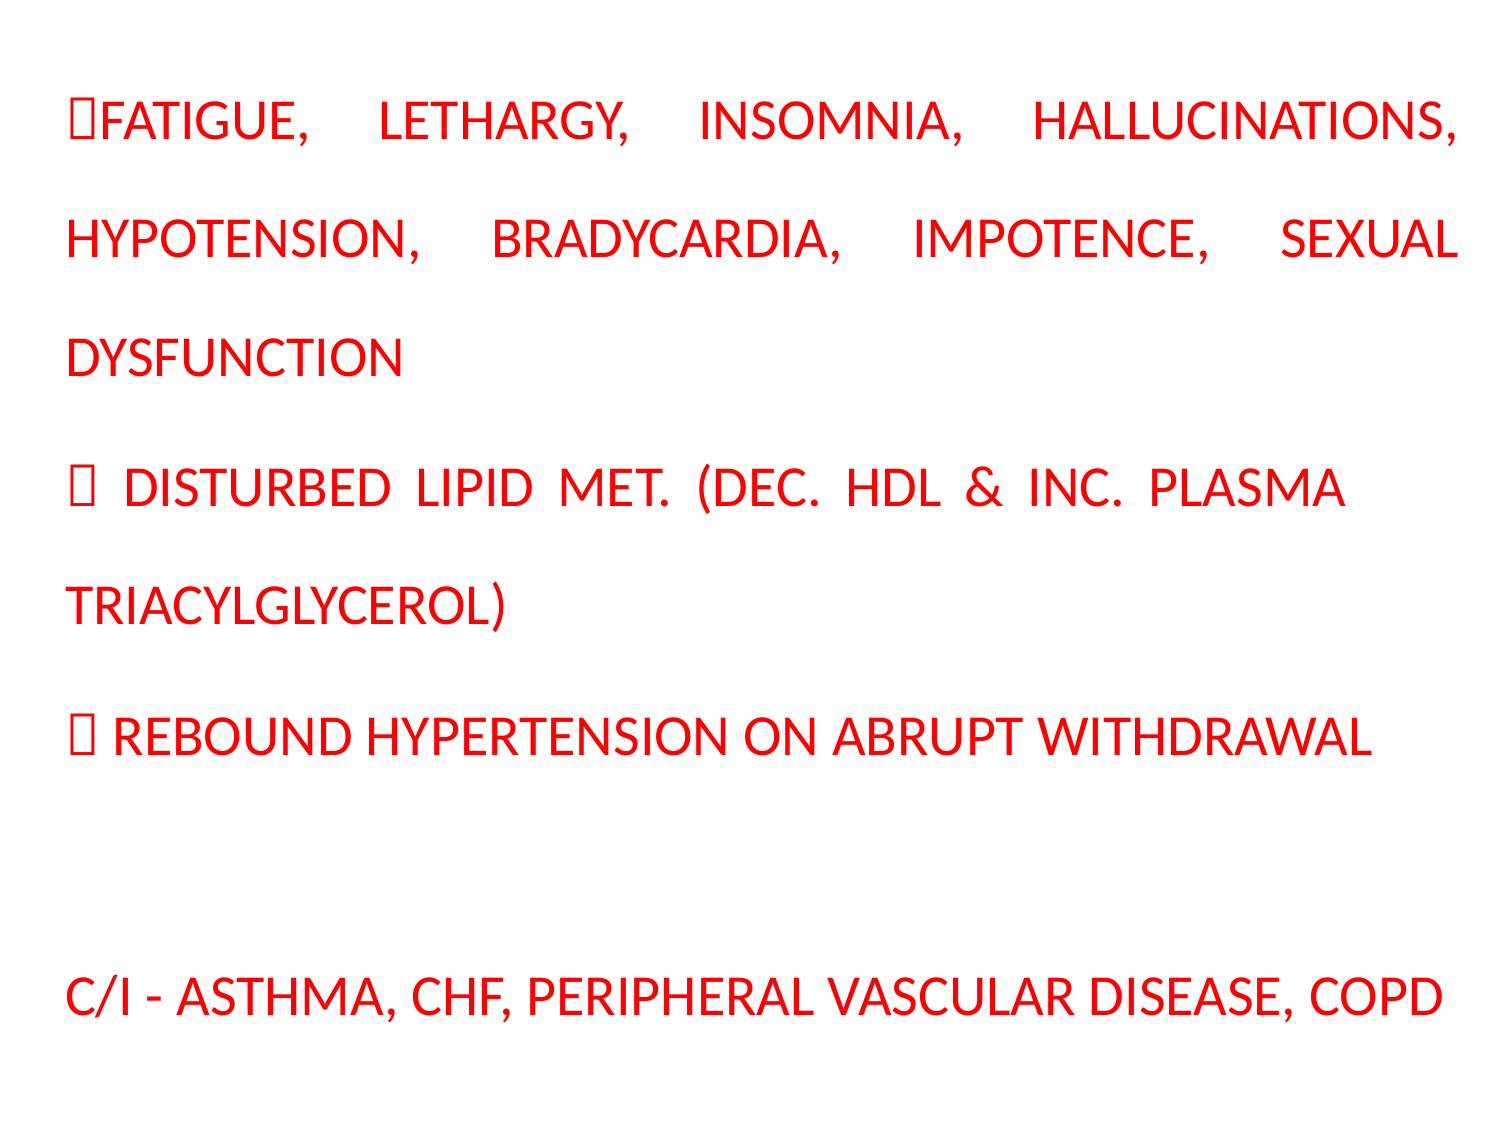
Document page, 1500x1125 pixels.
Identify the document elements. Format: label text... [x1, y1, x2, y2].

list FATIGUE, LETHARGY, INSOMNIA, HALLUCINATIONS, HYPOTENSION, BRADYCARDIA, IMPOTENCE, SEXUAL DYSFUNCTION  DISTURBED LIPID MET. (DEC. HDL & INC. PLASMA TRIACYLGLYCEROL)  REBOUND HYPERTENSION ON ABRUPT WITHDRAWAL C/I - ASTHMA, CHF, PERIPHERAL VASCULAR DISEASE, COPD [50, 24, 1475, 1088]
